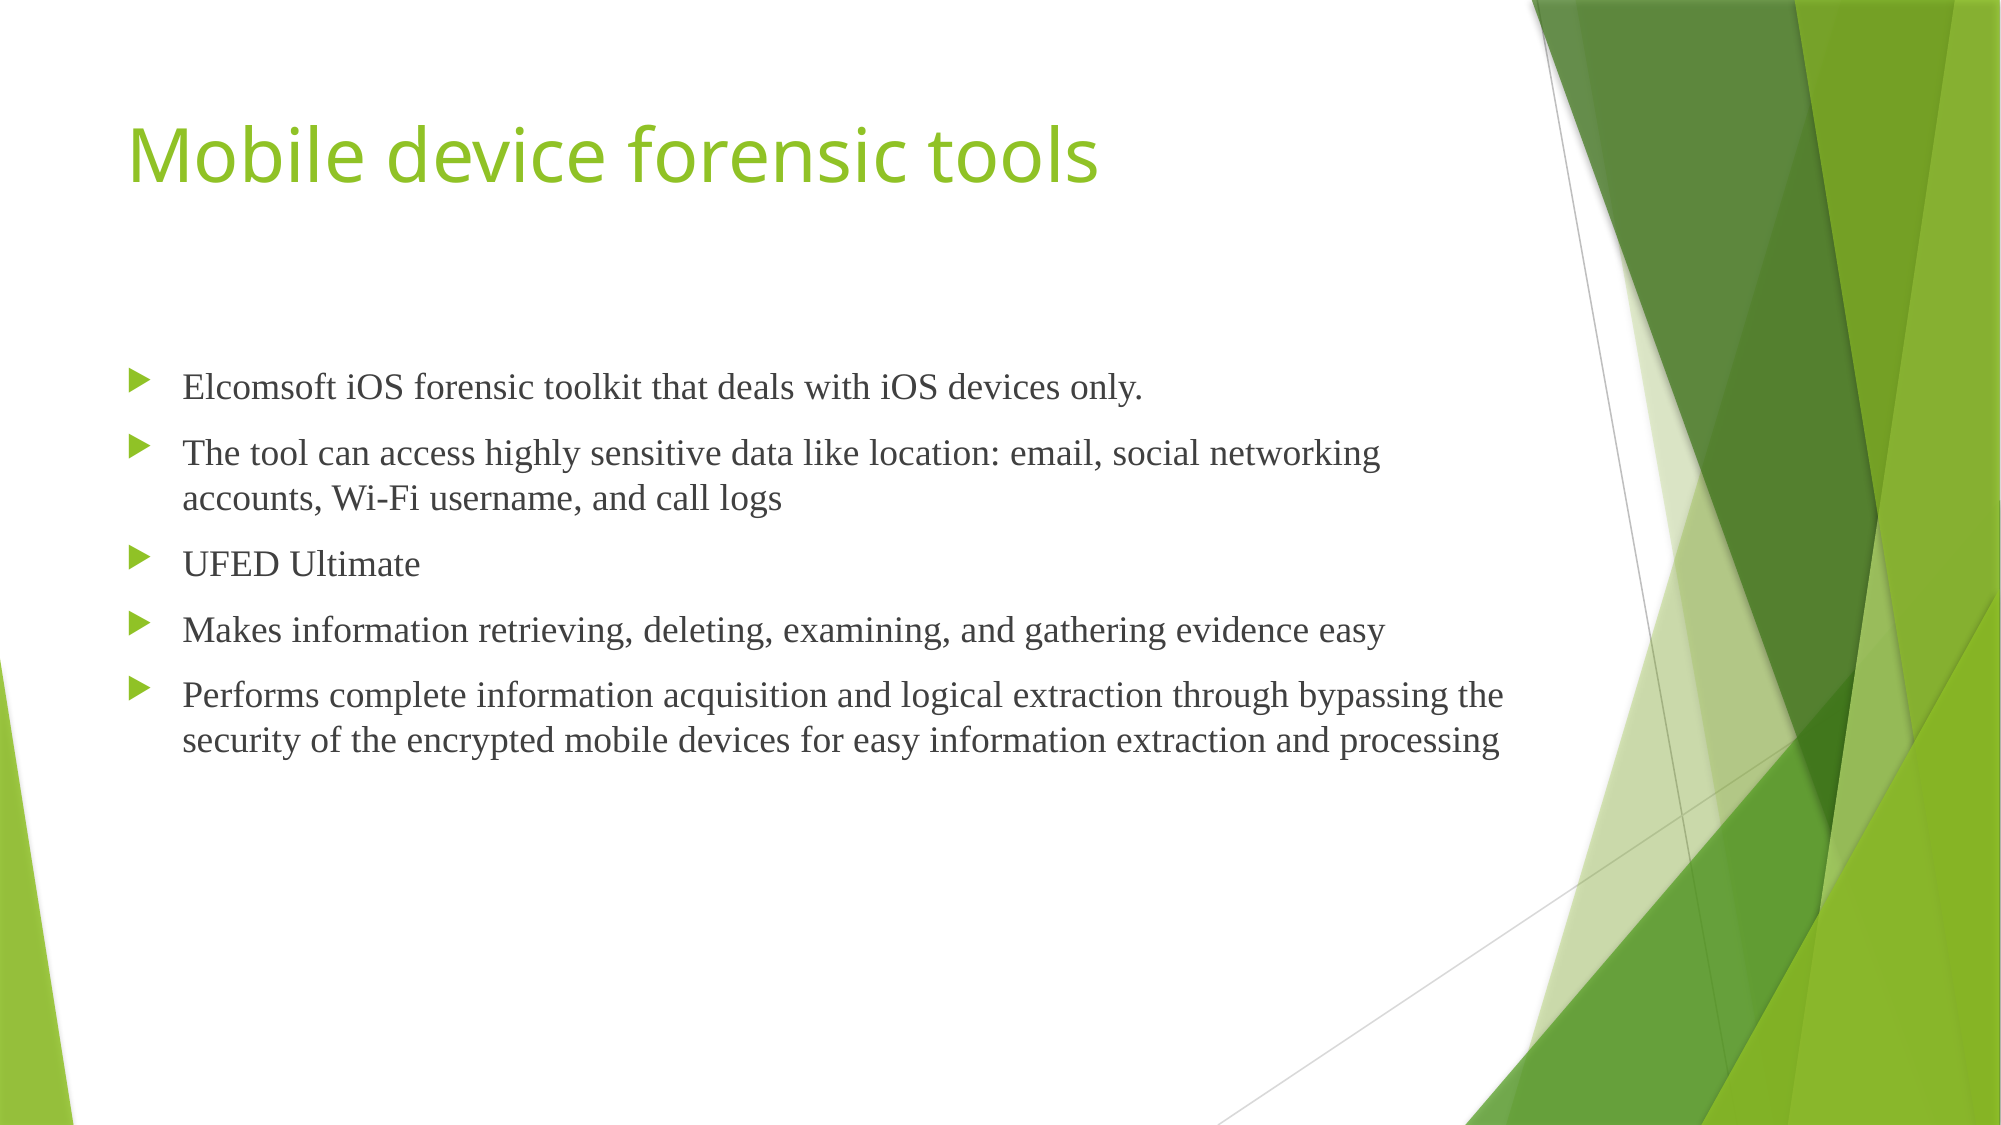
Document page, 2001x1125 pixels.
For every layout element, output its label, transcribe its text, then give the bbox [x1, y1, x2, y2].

title Mobile device forensic tools [111, 99, 1522, 317]
list Elcomsoft iOS forensic toolkit that deals with iOS devices only. The tool can access highly sensitive data like location: email, social networking accounts, Wi-Fi username, and call logs UFED Ultimate Makes information retrieving, deleting, examining, and gathering evidence easy Performs complete information acquisition and logical extraction through bypassing the security of the encrypted mobile devices for easy information extraction and processing [111, 354, 1522, 992]
